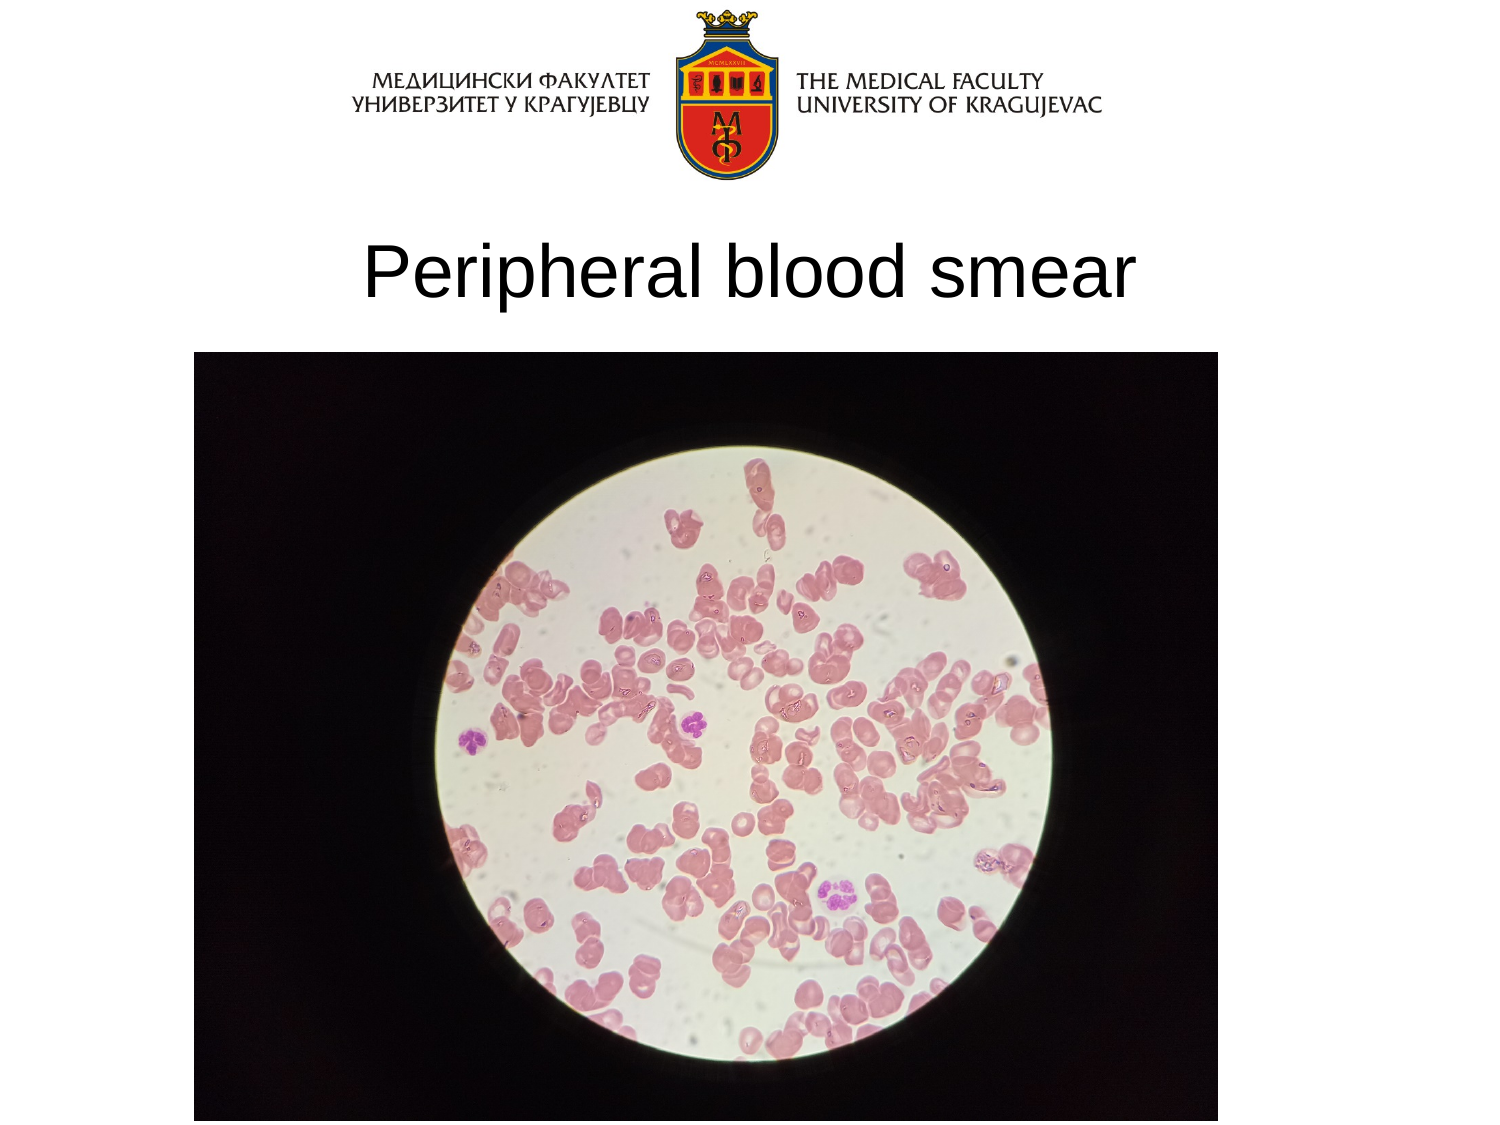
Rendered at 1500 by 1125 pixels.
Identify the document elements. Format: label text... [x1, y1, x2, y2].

picture [328, 0, 1125, 173]
title Peripheral blood smear [74, 173, 1426, 362]
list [194, 352, 1218, 1121]
